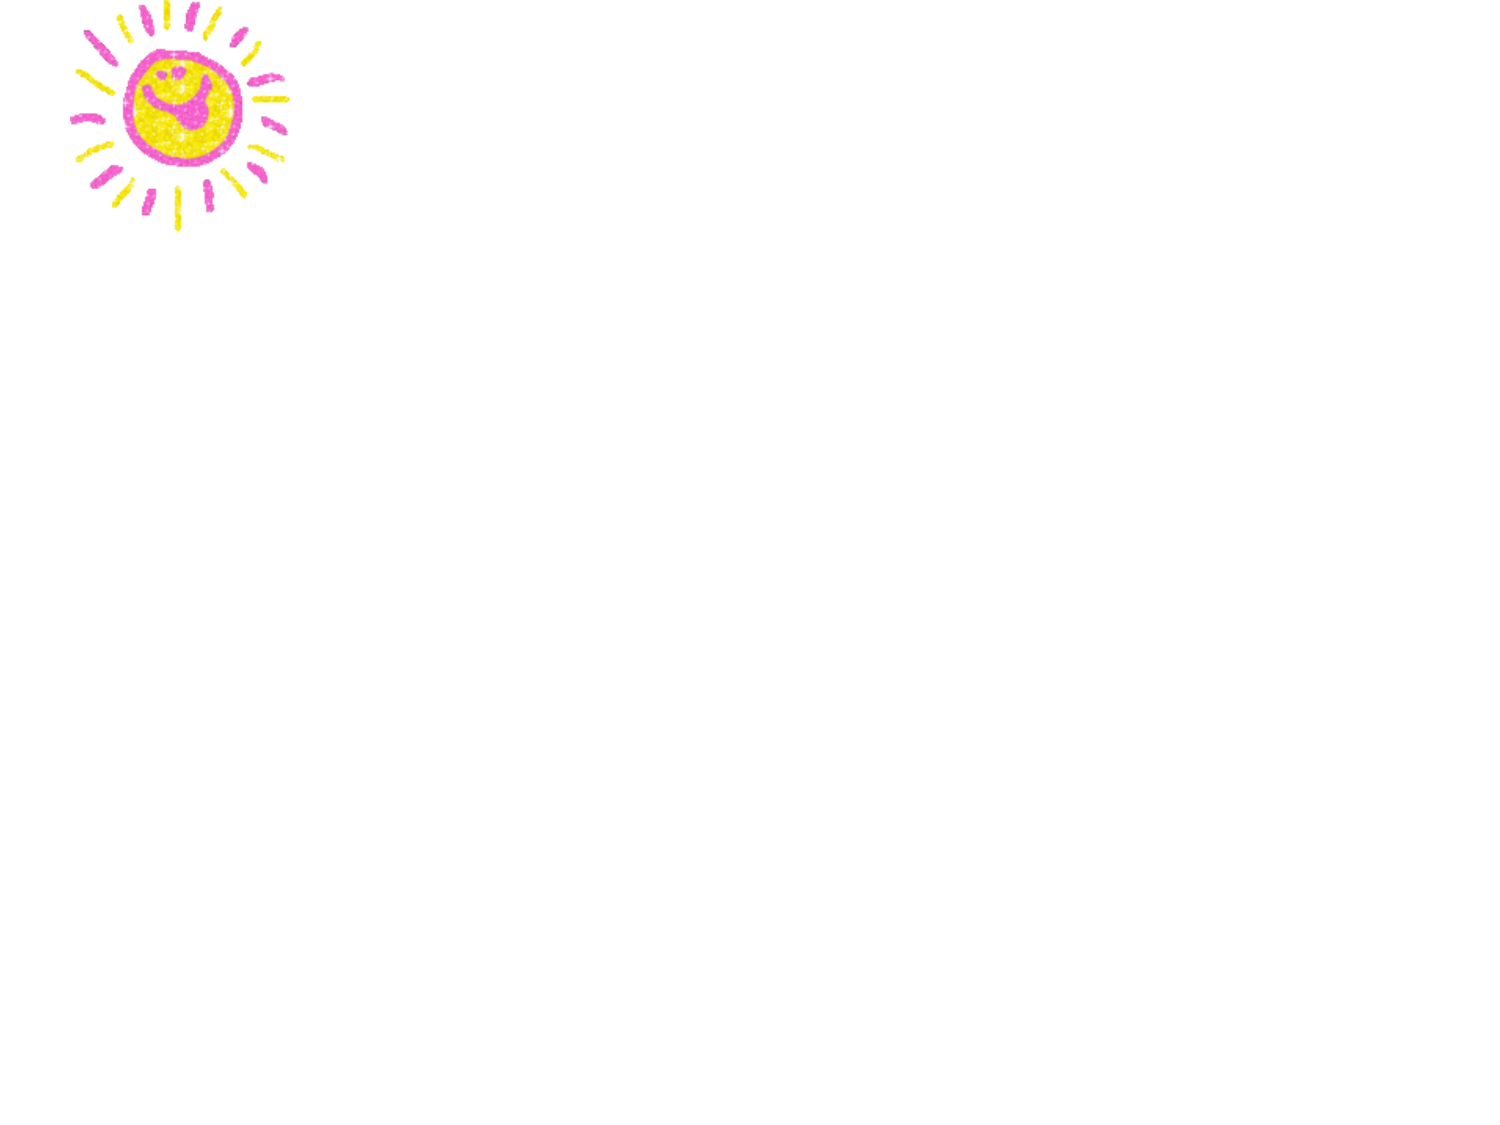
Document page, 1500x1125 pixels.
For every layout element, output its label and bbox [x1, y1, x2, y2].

picture [70, 0, 296, 233]
